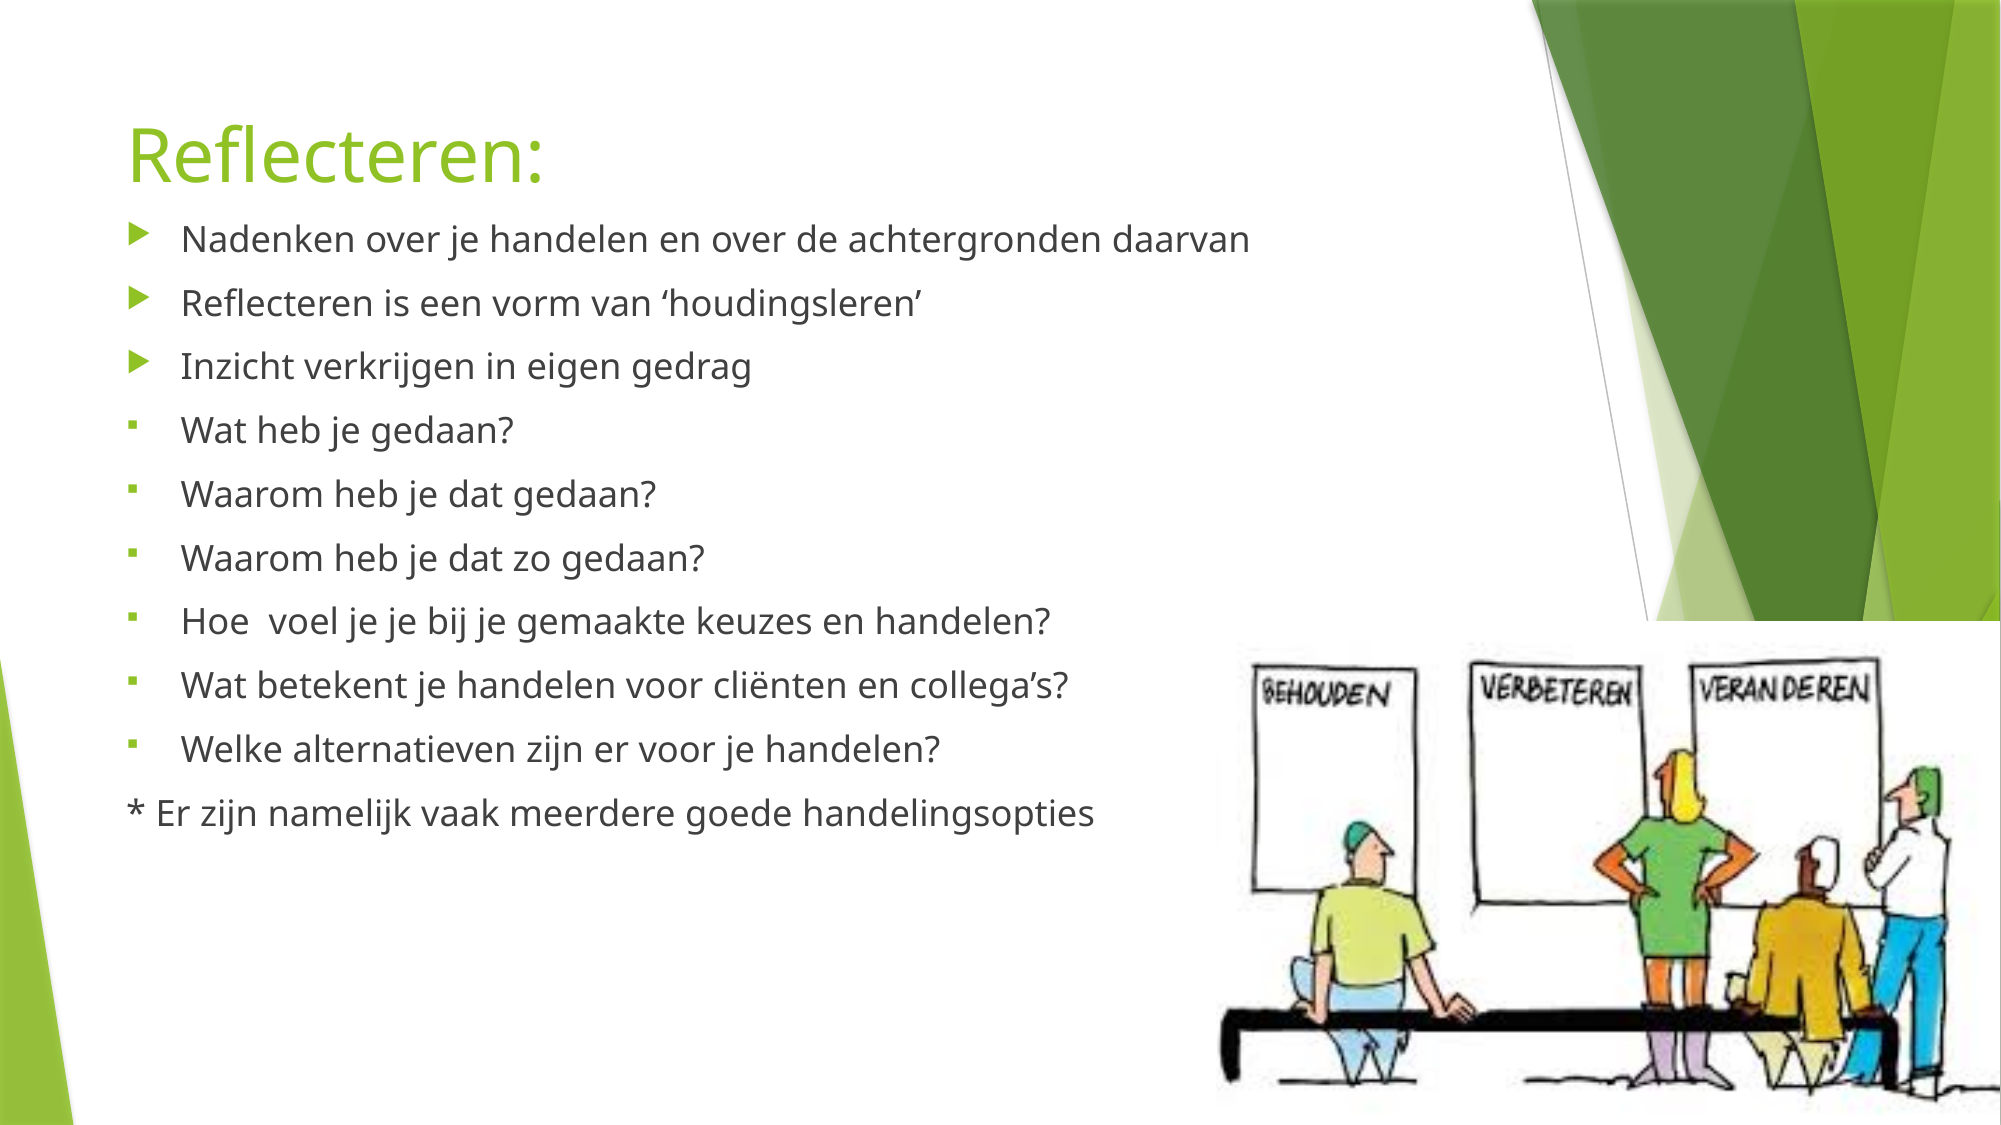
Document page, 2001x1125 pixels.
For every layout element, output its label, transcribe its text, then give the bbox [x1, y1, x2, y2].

list Nadenken over je handelen en over de achtergronden daarvan Reflecteren is een vorm van ‘houdingsleren’ Inzicht verkrijgen in eigen gedrag Wat heb je gedaan? Waarom heb je dat gedaan? Waarom heb je dat zo gedaan? Hoe voel je je bij je gemaakte keuzes en handelen? Wat betekent je handelen voor cliënten en collega’s? Welke alternatieven zijn er voor je handelen? * Er zijn namelijk vaak meerdere goede handelingsopties [111, 208, 1522, 845]
picture [1215, 620, 2000, 1125]
title Reflecteren: [111, 99, 1522, 208]
